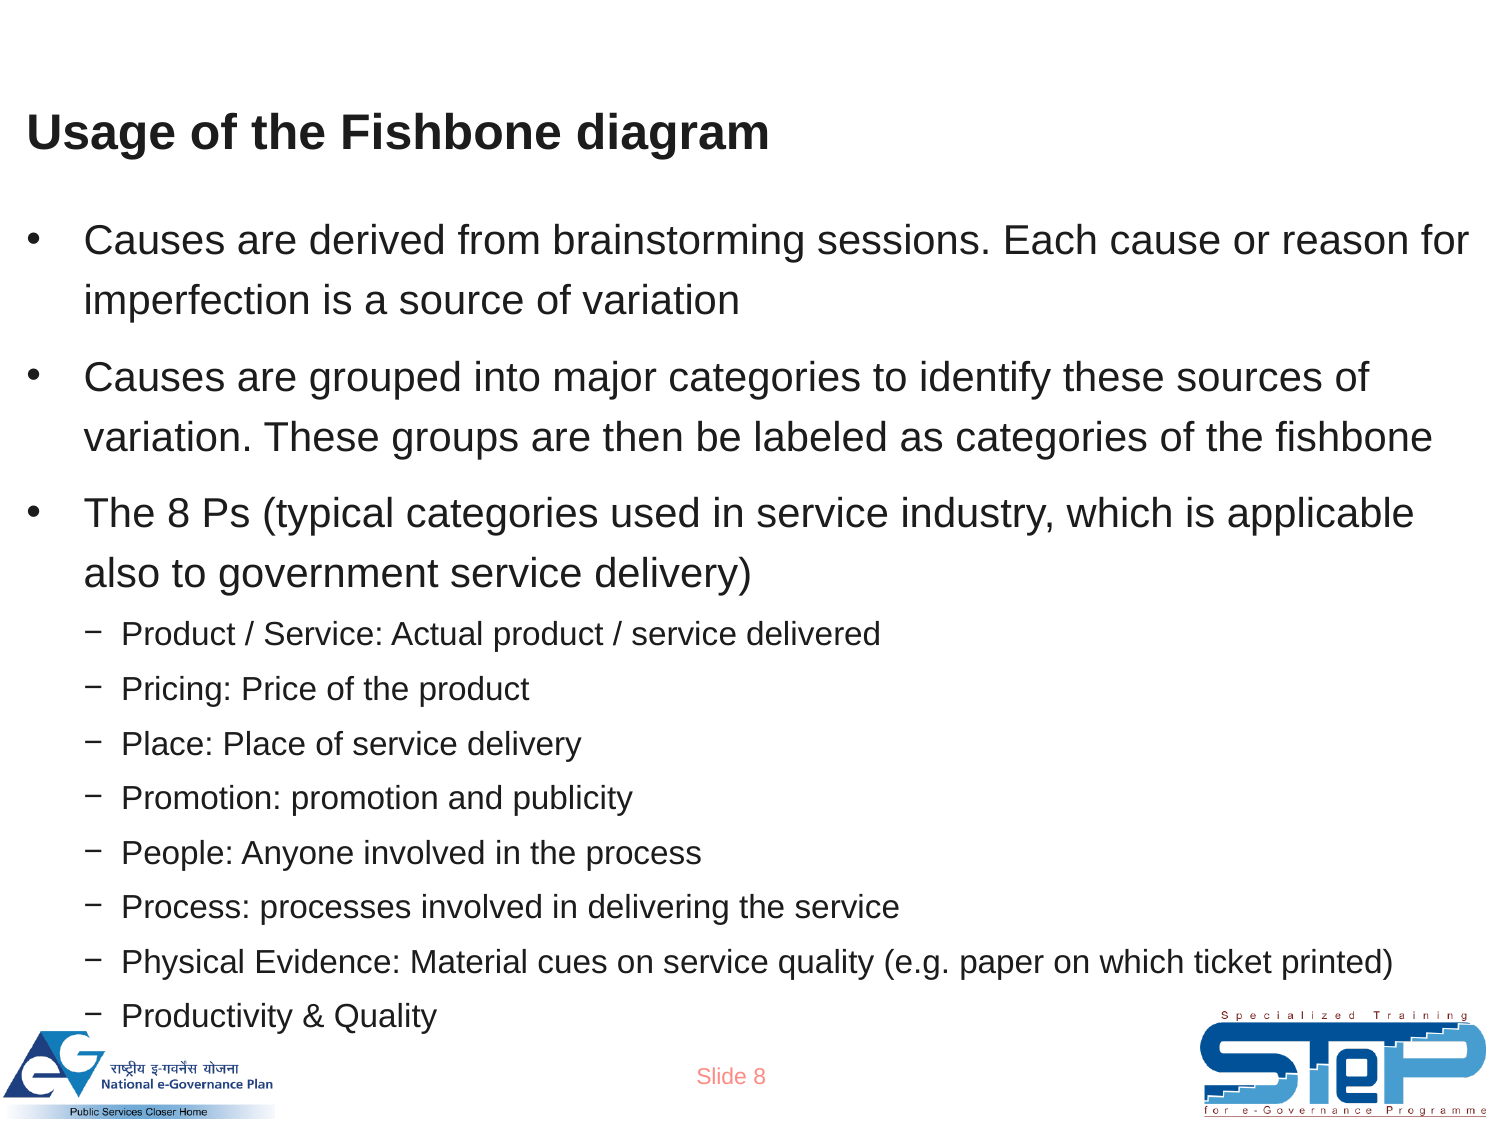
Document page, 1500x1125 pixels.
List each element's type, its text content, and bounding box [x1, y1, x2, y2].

picture [1200, 1011, 1486, 1117]
title Usage of the Fishbone diagram [26, 99, 1472, 202]
list Causes are derived from brainstorming sessions. Each cause or reason for imperfection is a source of variation Causes are grouped into major categories to identify these sources of variation. These groups are then be labeled as categories of the fishbone The 8 Ps (typical categories used in service industry, which is applicable also to government service delivery) Product / Service: Actual product / service delivered Pricing: Price of the product Place: Place of service delivery Promotion: promotion and publicity People: Anyone involved in the process Process: processes involved in delivering the service Physical Evidence: Material cues on service quality (e.g. paper on which ticket printed) Productivity & Quality [26, 202, 1474, 1075]
picture [2, 1031, 275, 1119]
